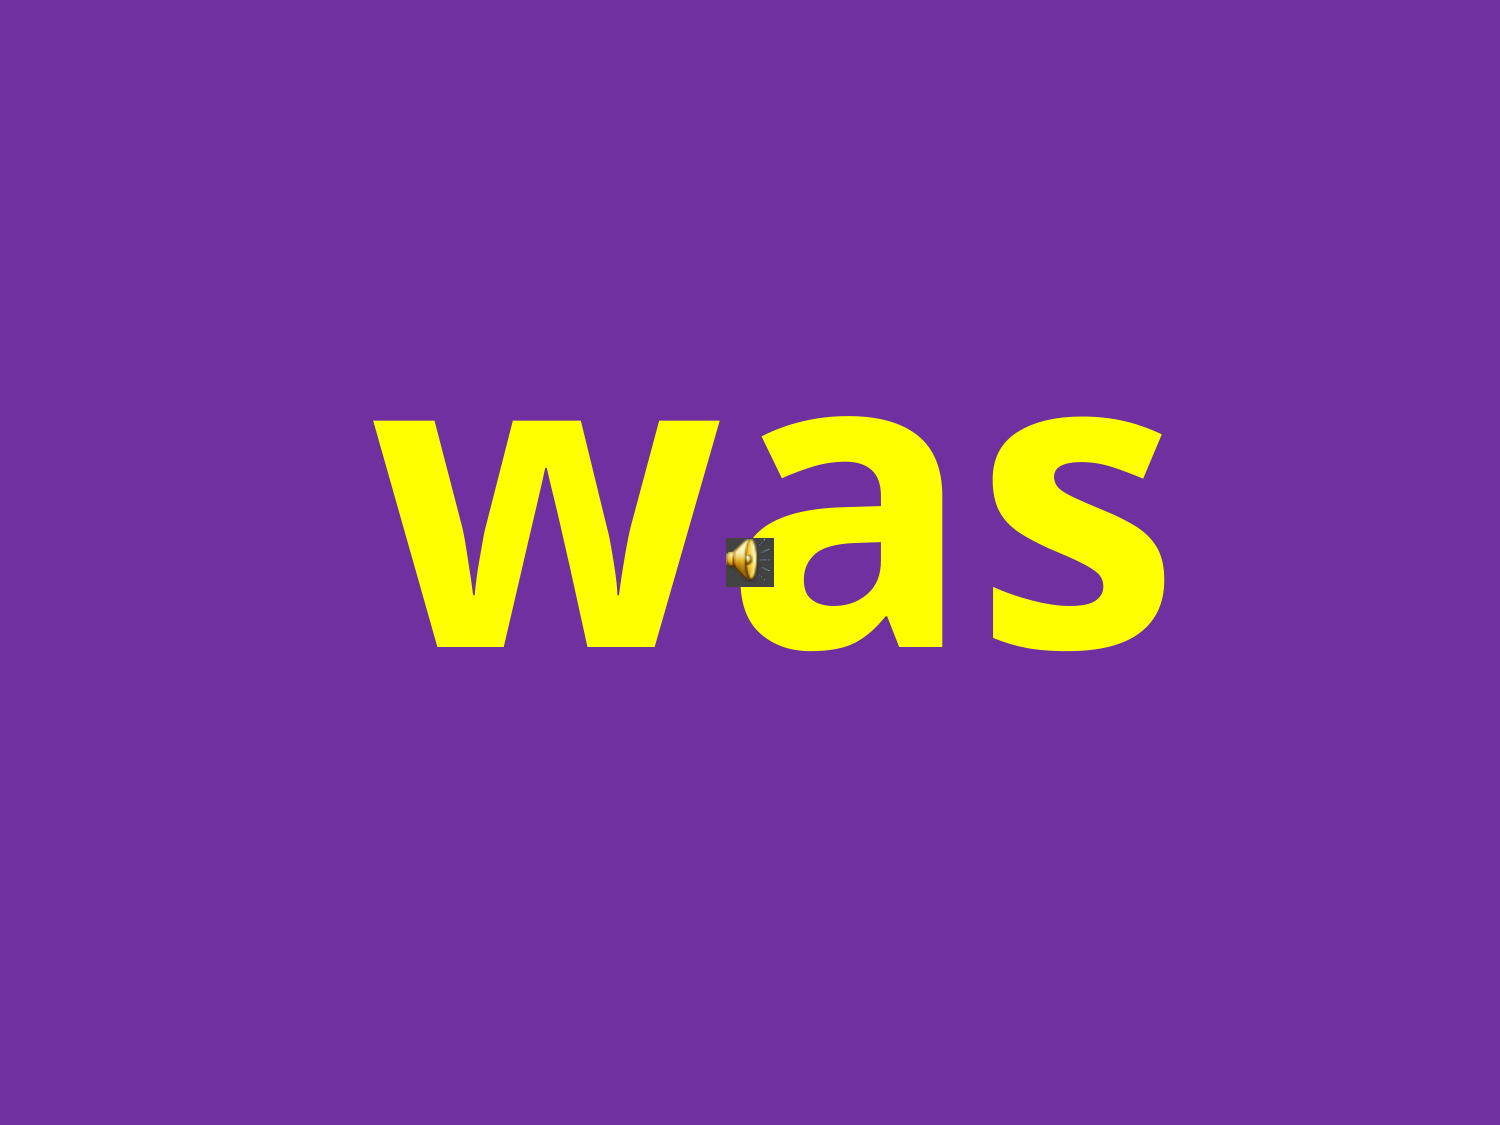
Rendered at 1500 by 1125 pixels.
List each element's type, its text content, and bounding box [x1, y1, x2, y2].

text_box was [99, 224, 1450, 738]
picture [724, 537, 776, 588]
